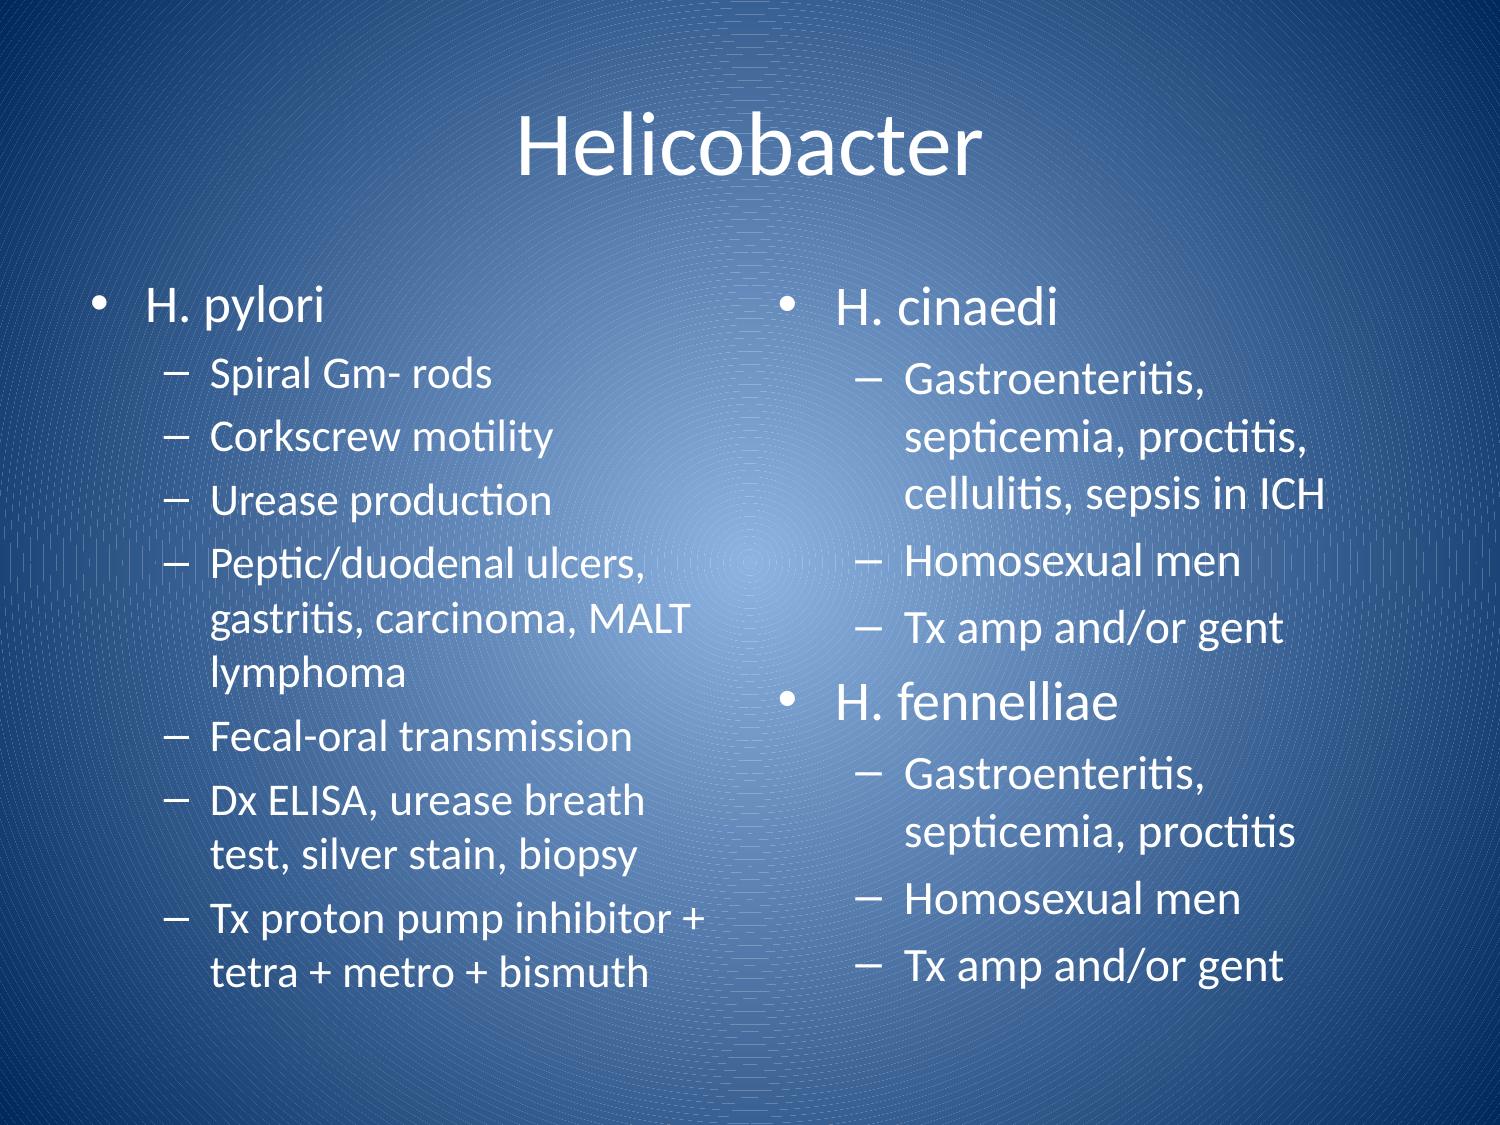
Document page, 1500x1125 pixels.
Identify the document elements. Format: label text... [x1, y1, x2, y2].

list H. pylori Spiral Gm- rods Corkscrew motility Urease production Peptic/duodenal ulcers, gastritis, carcinoma, MALT lymphoma Fecal-oral transmission Dx ELISA, urease breath test, silver stain, biopsy Tx proton pump inhibitor + tetra + metro + bismuth [75, 262, 738, 1005]
title Helicobacter [75, 45, 1425, 233]
list H. cinaedi Gastroenteritis, septicemia, proctitis, cellulitis, sepsis in ICH Homosexual men Tx amp and/or gent H. fennelliae Gastroenteritis, septicemia, proctitis Homosexual men Tx amp and/or gent [762, 262, 1425, 1005]
